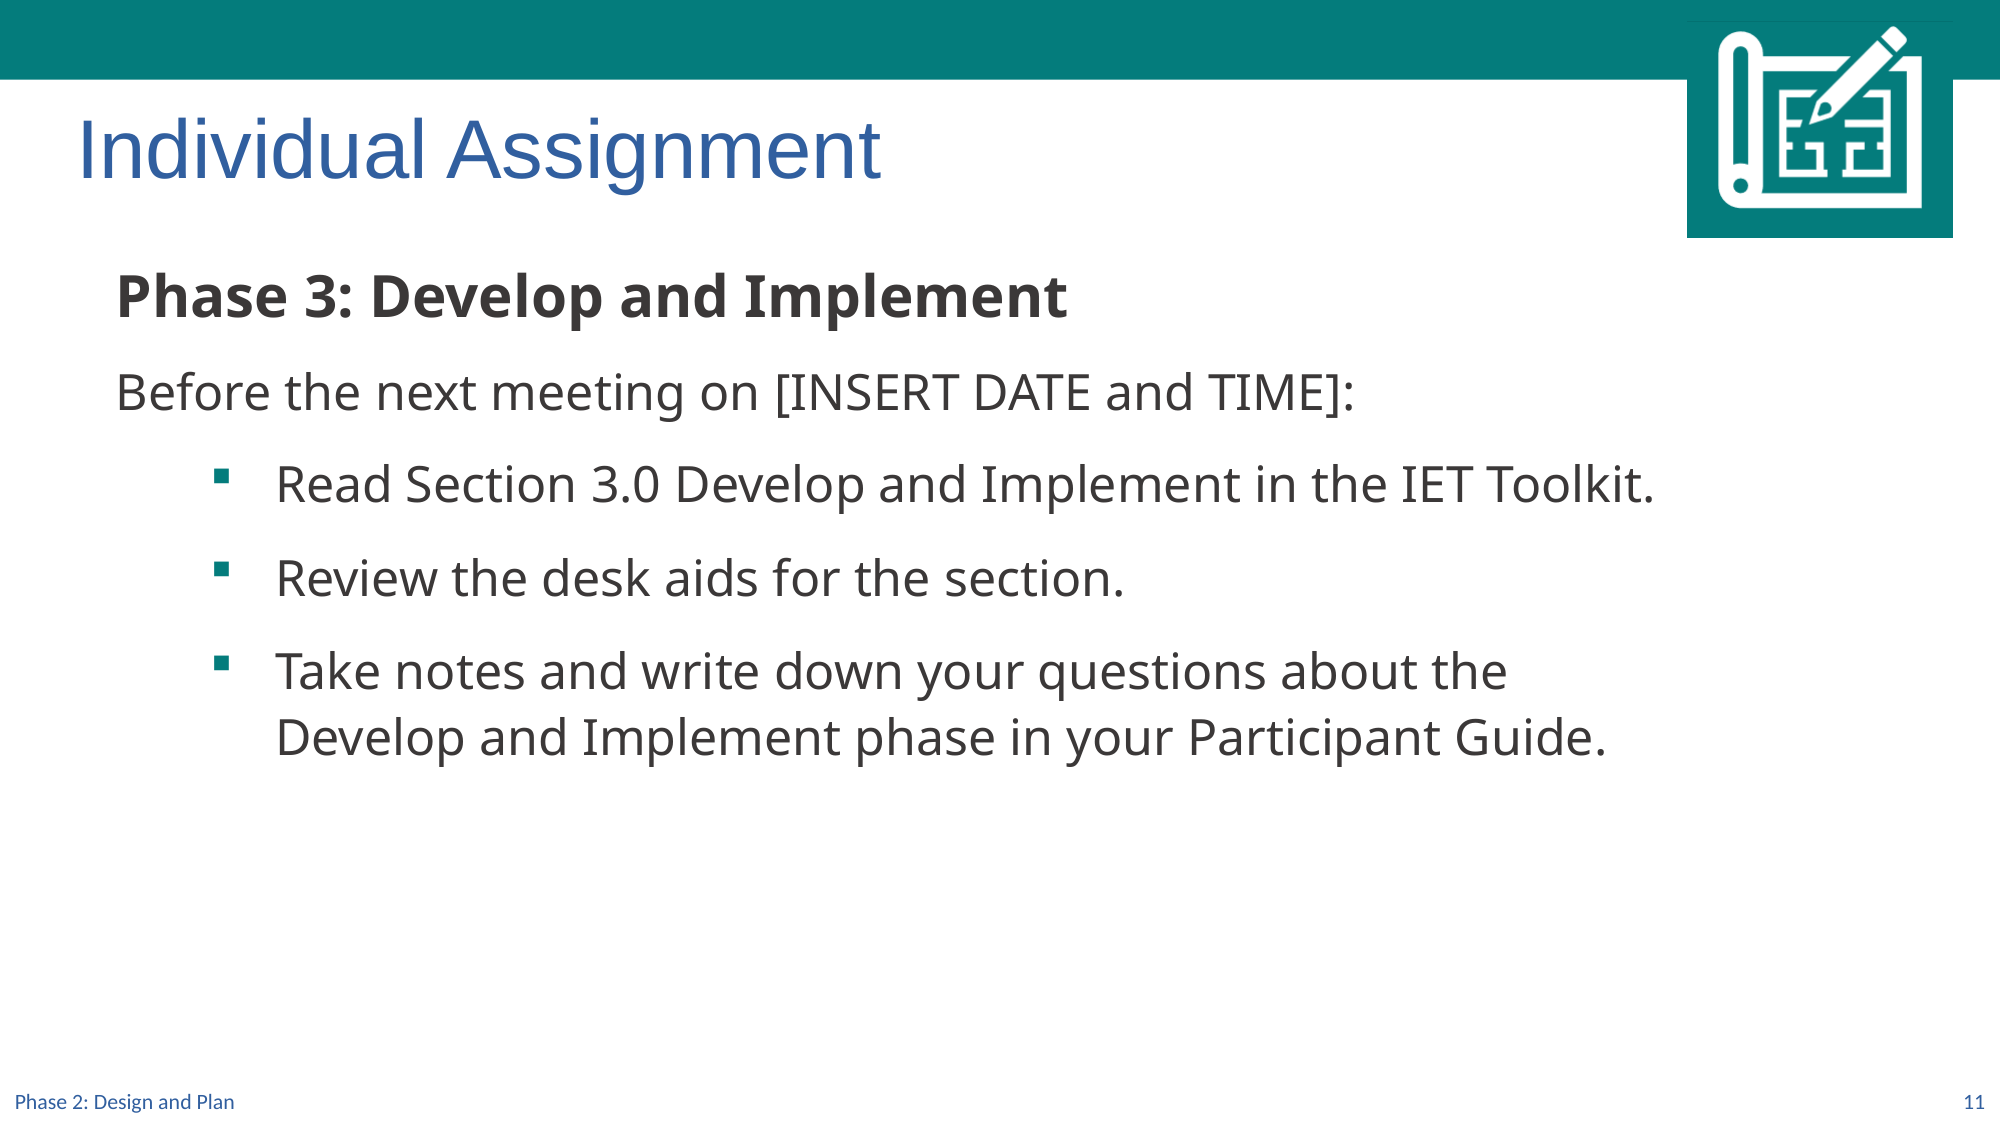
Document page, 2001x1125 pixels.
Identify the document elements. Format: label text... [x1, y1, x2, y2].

title Individual Assignment [38, 99, 1687, 205]
text_box Phase 2: Design and Plan [0, 1074, 675, 1122]
text_box 11 [1549, 1074, 2000, 1122]
list Phase 3: Develop and Implement Before the next meeting on [INSERT DATE and TIME]: Read Section 3.0 Develop and Implement in the IET Toolkit. Review the desk aids for the section. Take notes and write down your questions about the Develop and Implement phase in your Participant Guide. [100, 244, 1702, 1026]
picture [1687, 0, 1953, 238]
